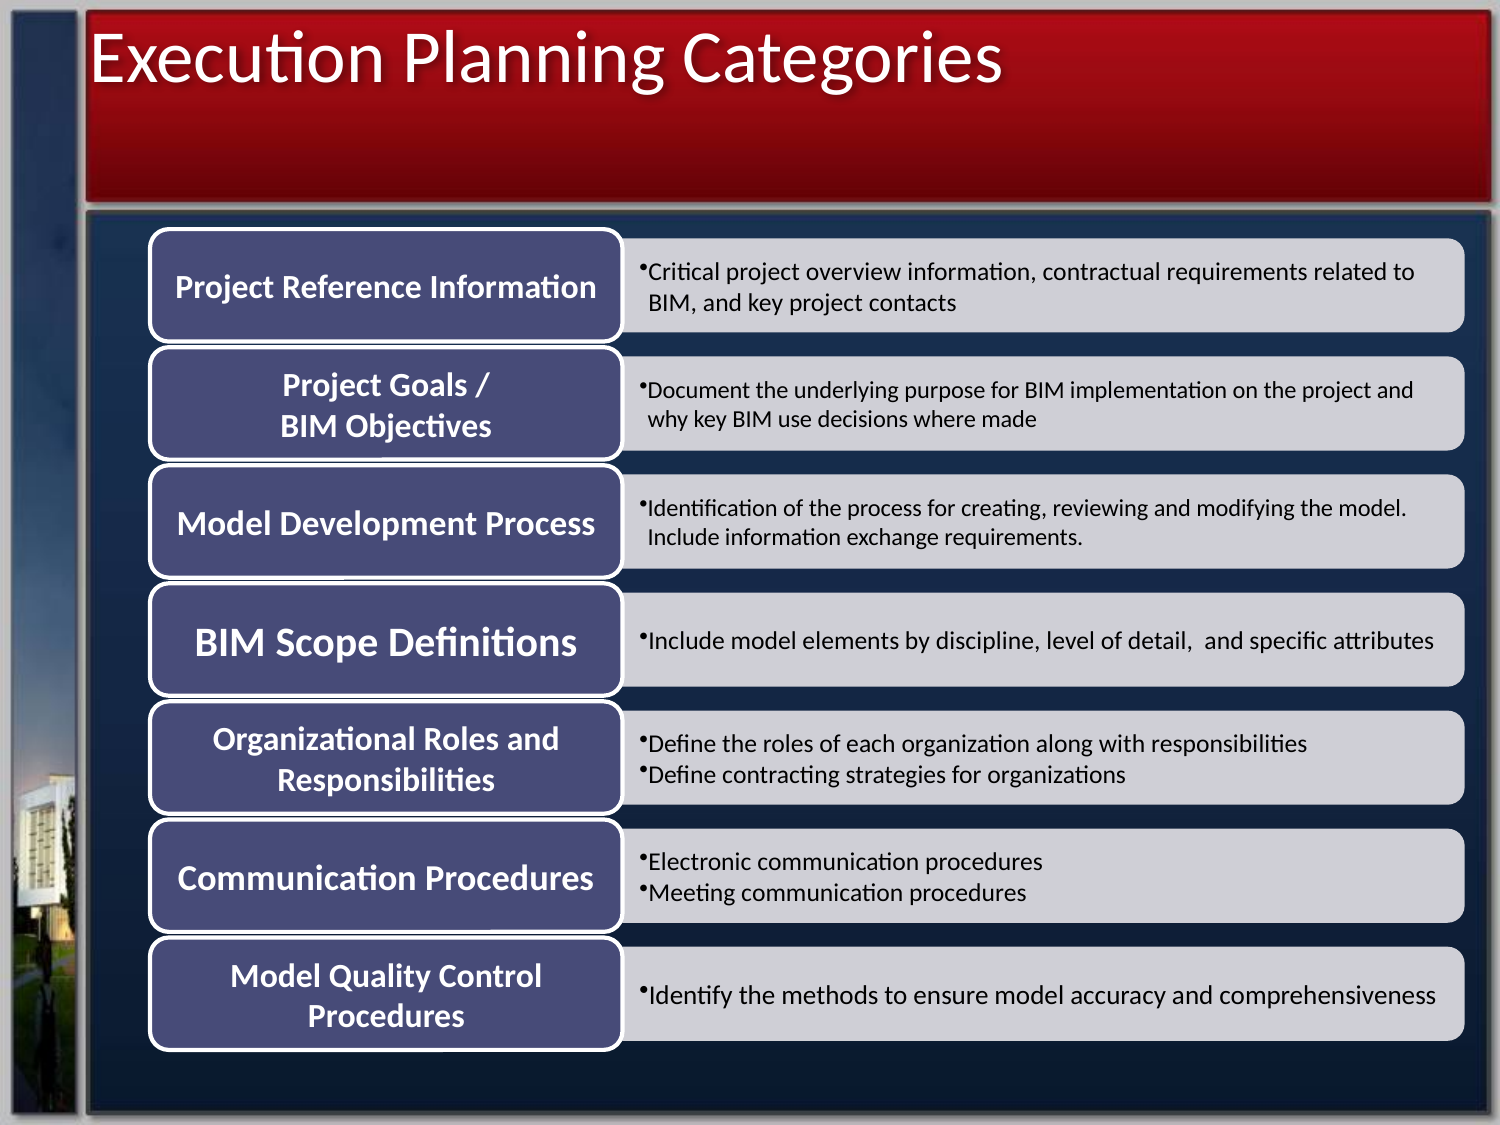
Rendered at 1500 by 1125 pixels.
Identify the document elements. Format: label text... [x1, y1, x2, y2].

text_box Execution Planning Categories [75, 0, 1325, 105]
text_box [149, 228, 1463, 1051]
picture [0, 0, 1500, 1125]
